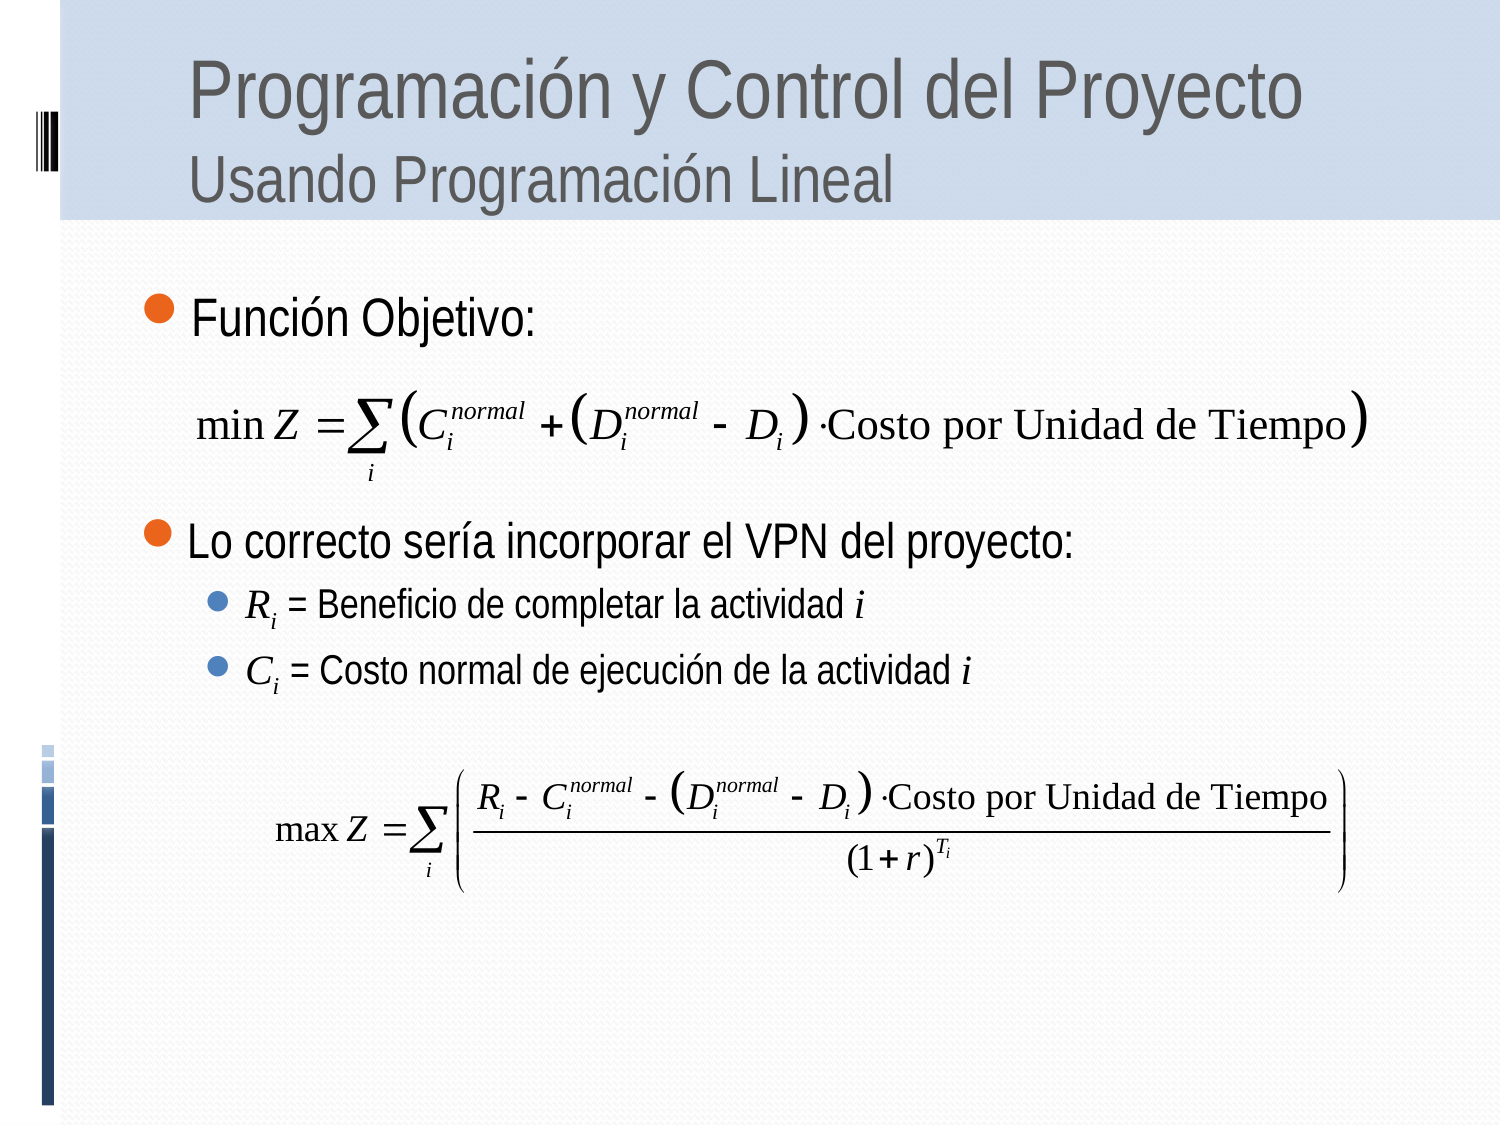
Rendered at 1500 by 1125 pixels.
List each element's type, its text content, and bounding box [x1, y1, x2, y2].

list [189, 383, 1374, 492]
list Función Objetivo: Lo correcto sería incorporar el VPN del proyecto: Ri = Beneficio de completar la actividad i Ci = Costo normal de ejecución de la actividad i [124, 274, 1388, 1007]
title Programación y Control del Proyecto Usando Programación Lineal [188, 27, 1468, 216]
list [269, 762, 1356, 902]
